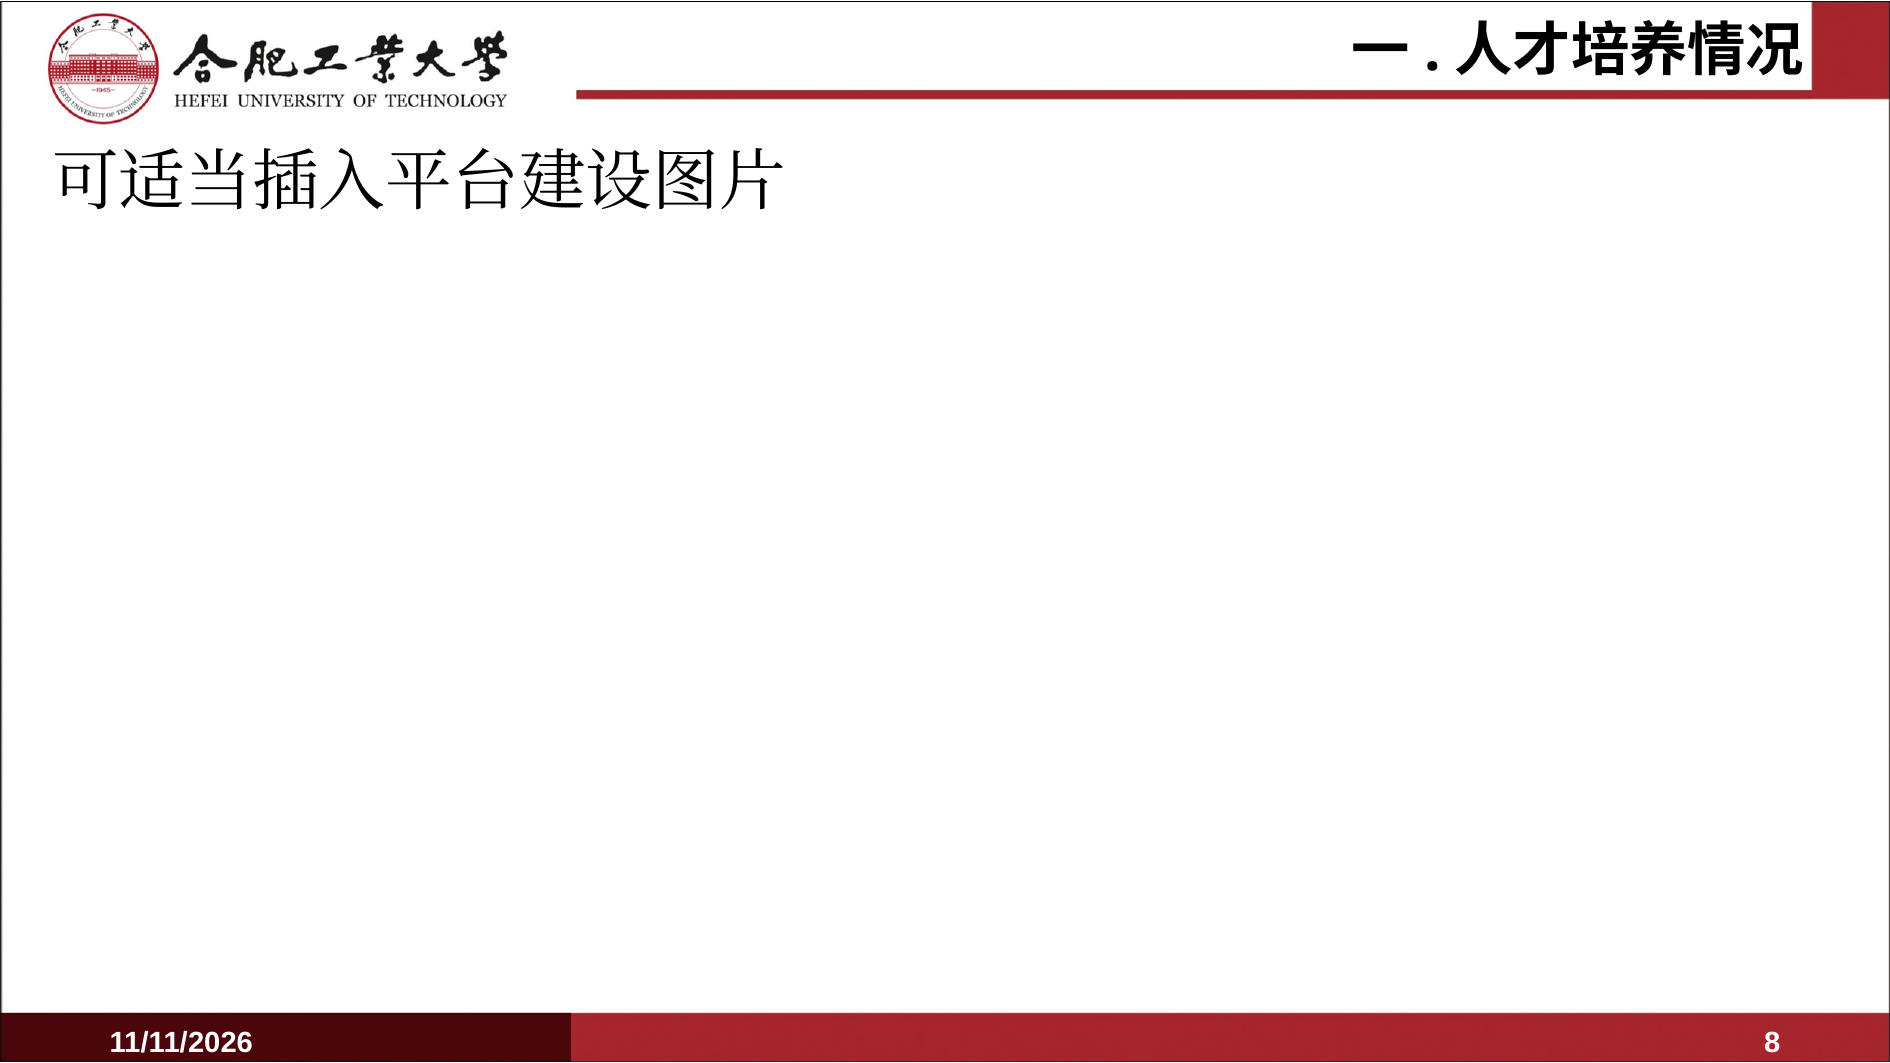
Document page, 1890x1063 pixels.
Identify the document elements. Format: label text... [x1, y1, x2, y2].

title 一.人才培养情况 [587, 0, 1820, 95]
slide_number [94, 1015, 536, 1063]
slide_number 7 [1354, 1015, 1796, 1063]
picture [0, 1, 1890, 1062]
list 可适当插入平台建设图片 [37, 129, 1838, 981]
